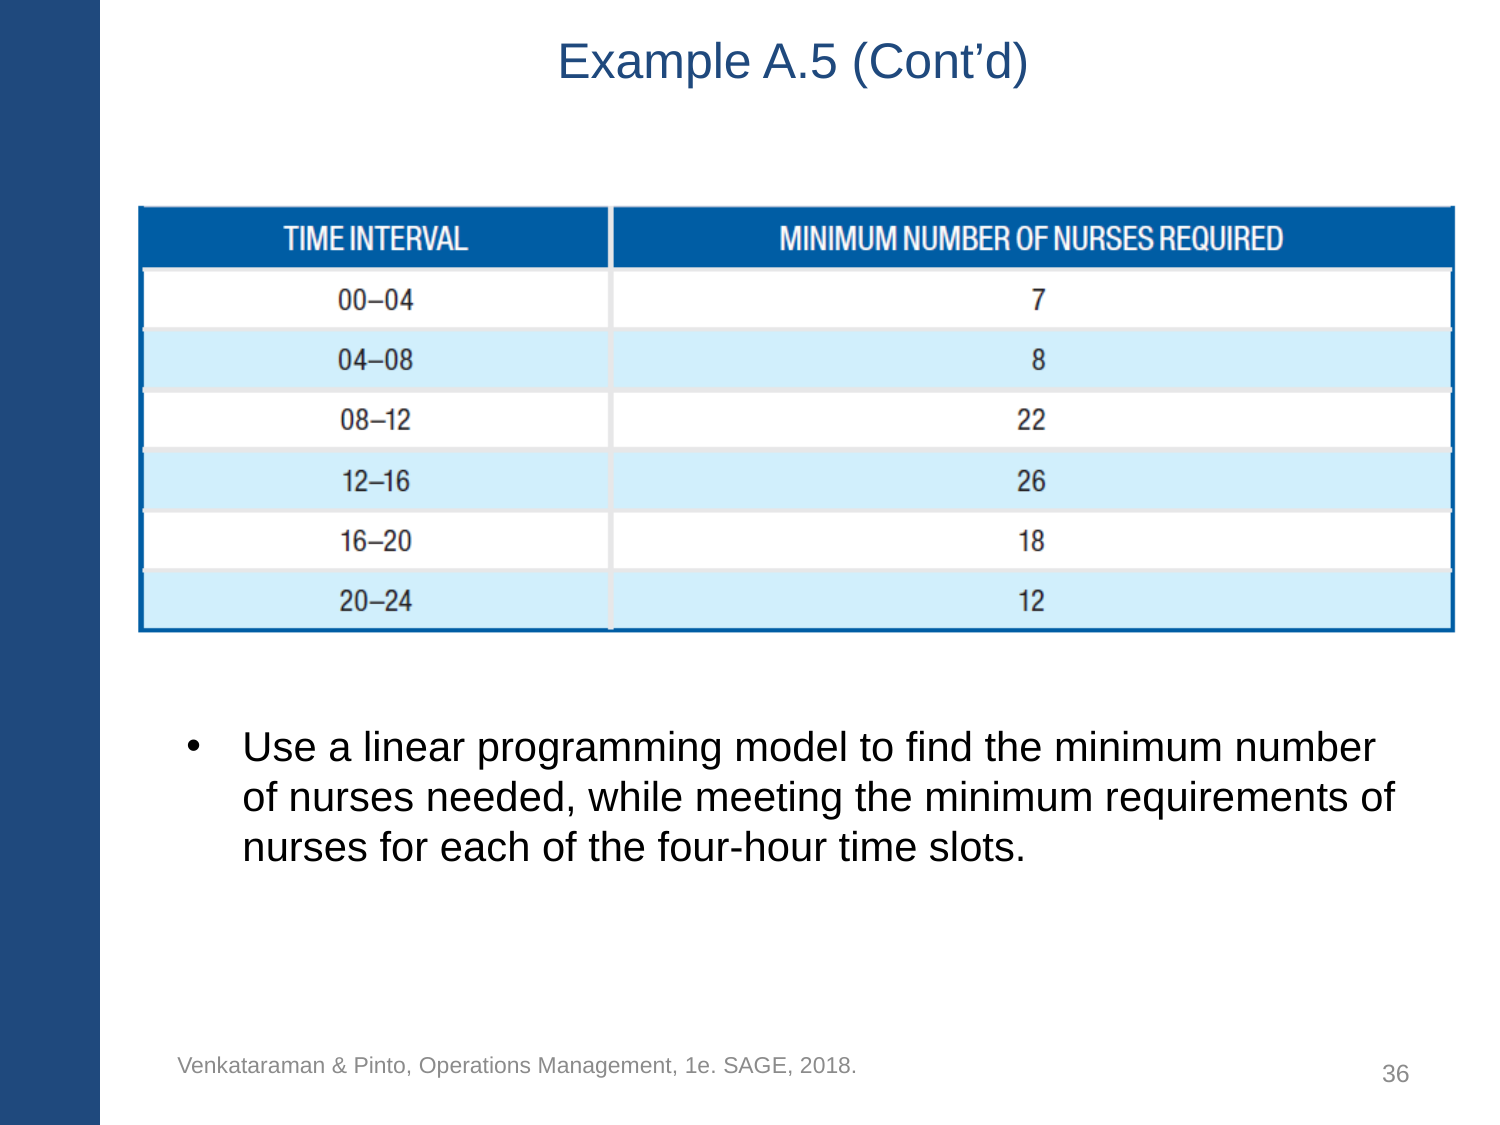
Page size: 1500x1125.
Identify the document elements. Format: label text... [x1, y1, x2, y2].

title Example A.5 (Cont’d) [162, 5, 1425, 113]
slide_number 36 [1350, 1042, 1425, 1103]
footer Venkataraman & Pinto, Operations Management, 1e. SAGE, 2018. [162, 1042, 1313, 1103]
picture [137, 199, 1468, 644]
list Use a linear programming model to find the minimum number of nurses needed, while meeting the minimum requirements of nurses for each of the four-hour time slots. [171, 712, 1434, 950]
